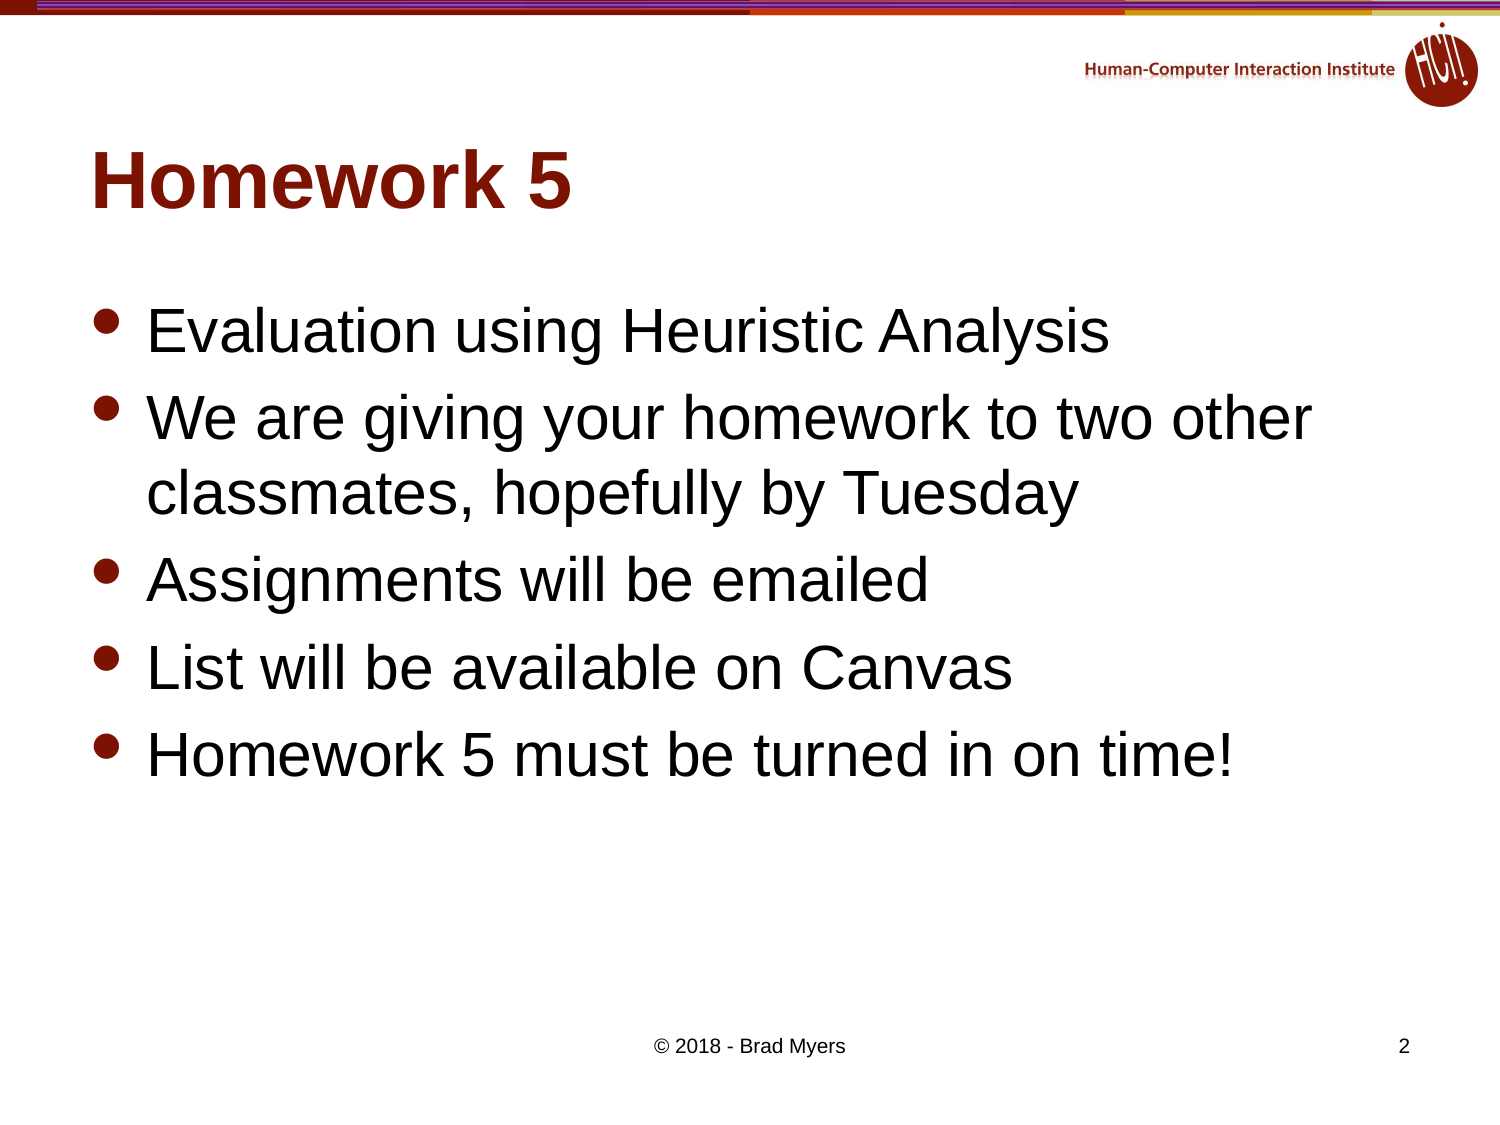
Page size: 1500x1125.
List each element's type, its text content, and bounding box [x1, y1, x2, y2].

list Evaluation using Heuristic Analysis We are giving your homework to two other classmates, hopefully by Tuesday Assignments will be emailed List will be available on Canvas Homework 5 must be turned in on time! [74, 281, 1426, 1006]
slide_number 2 [1074, 1024, 1426, 1101]
title Homework 5 [74, 19, 1313, 233]
footer © 2018 - Brad Myers [512, 1024, 988, 1101]
picture [37, 1, 1500, 10]
picture [1313, 22, 1478, 107]
